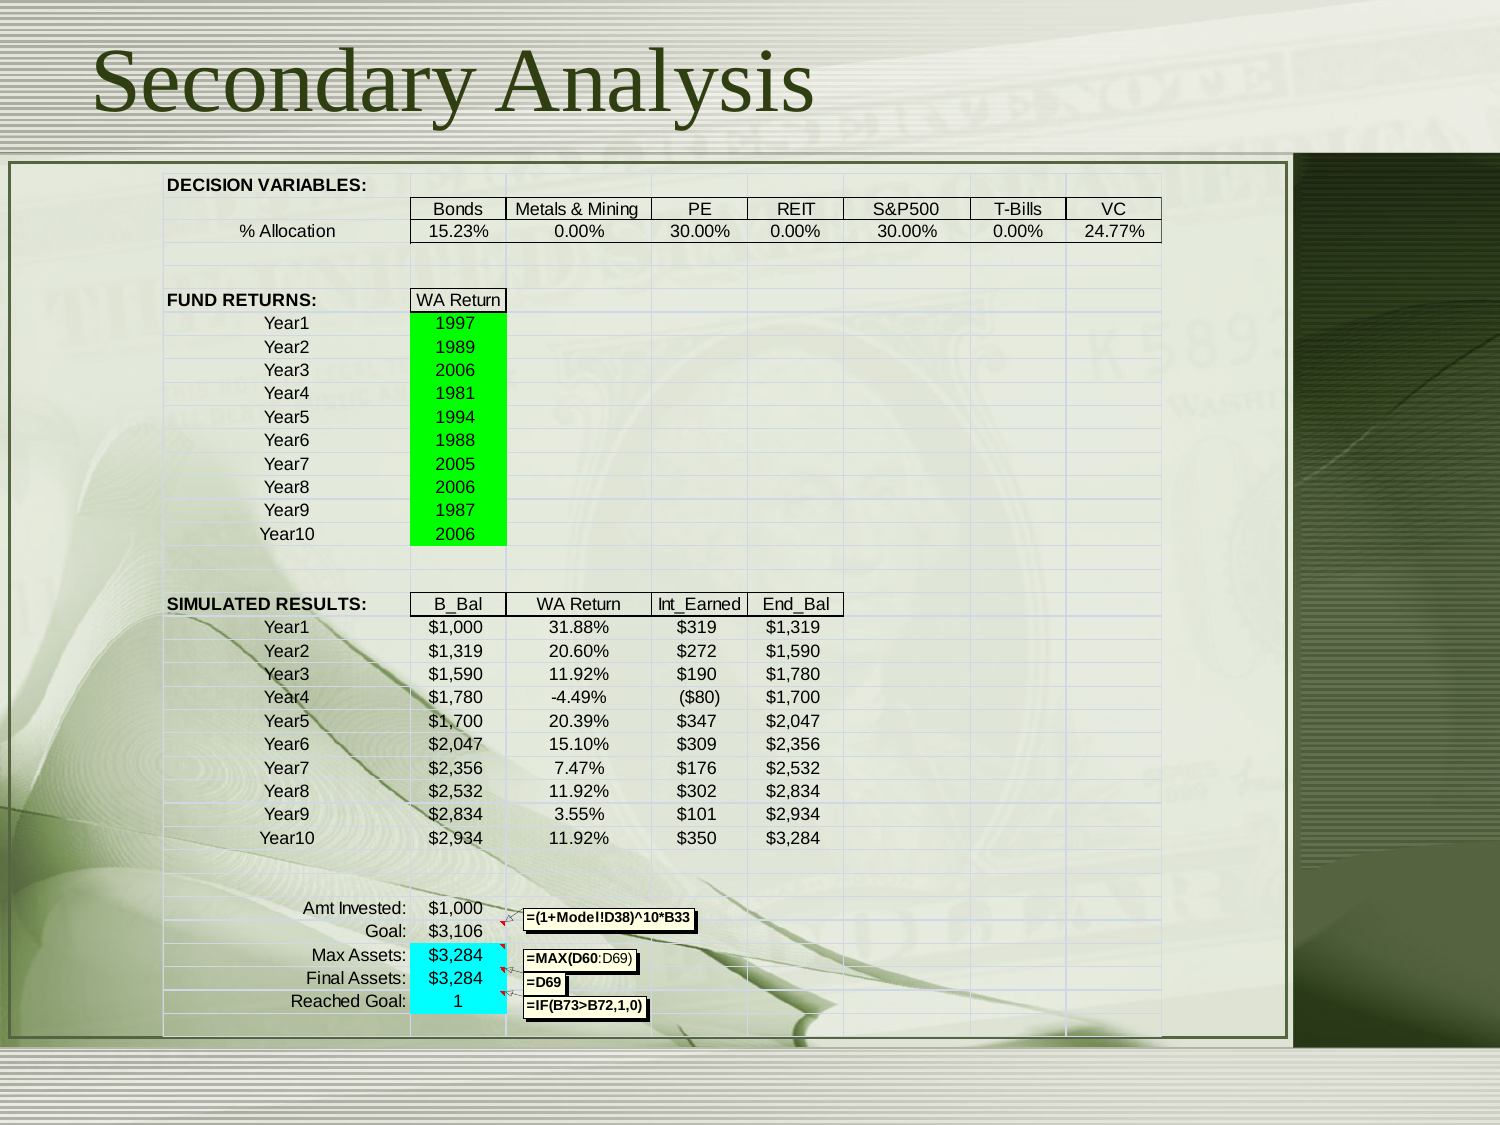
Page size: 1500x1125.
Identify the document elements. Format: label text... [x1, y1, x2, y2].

picture [0, 0, 1500, 1125]
title Secondary Analysis [74, 0, 1413, 151]
